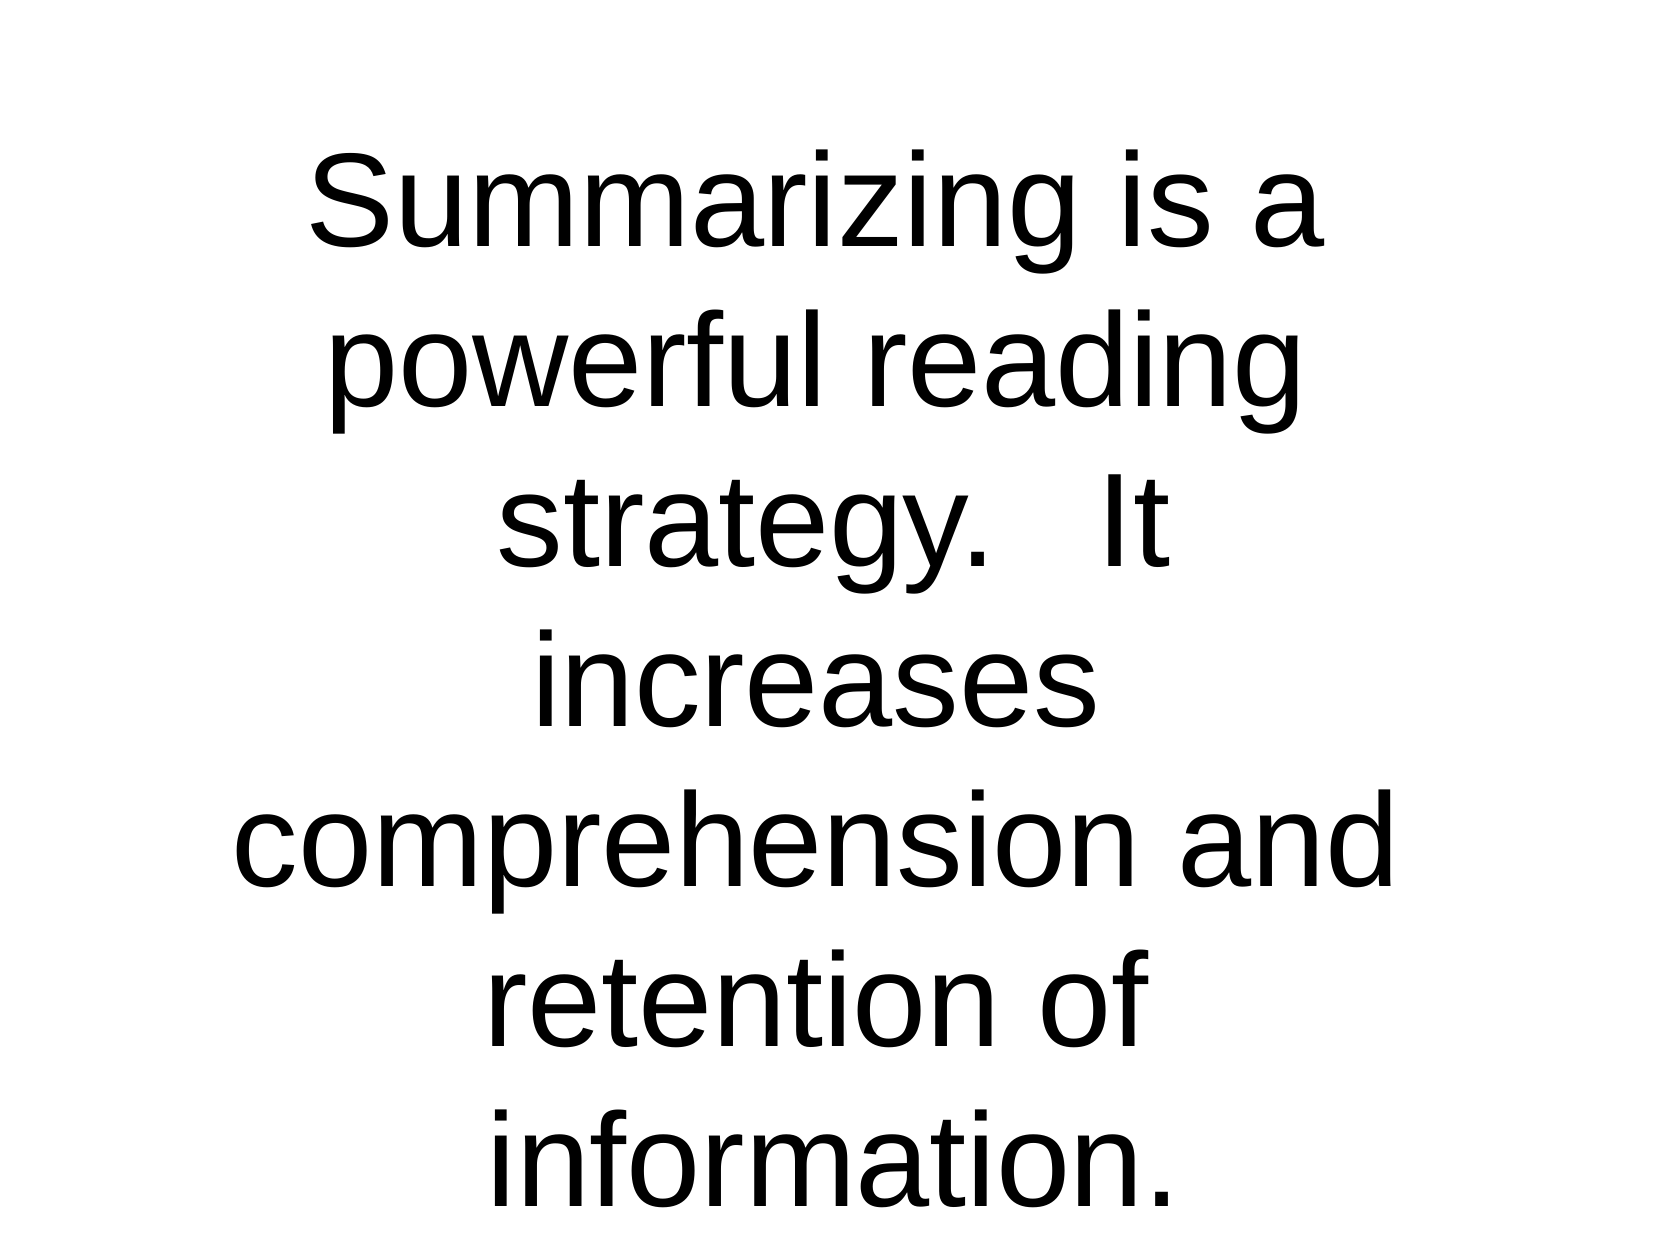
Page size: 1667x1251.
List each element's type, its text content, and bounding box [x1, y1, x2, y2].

text_box Summarizing is a powerful reading strategy. It increases comprehension and retention of information. [198, 111, 1469, 1234]
